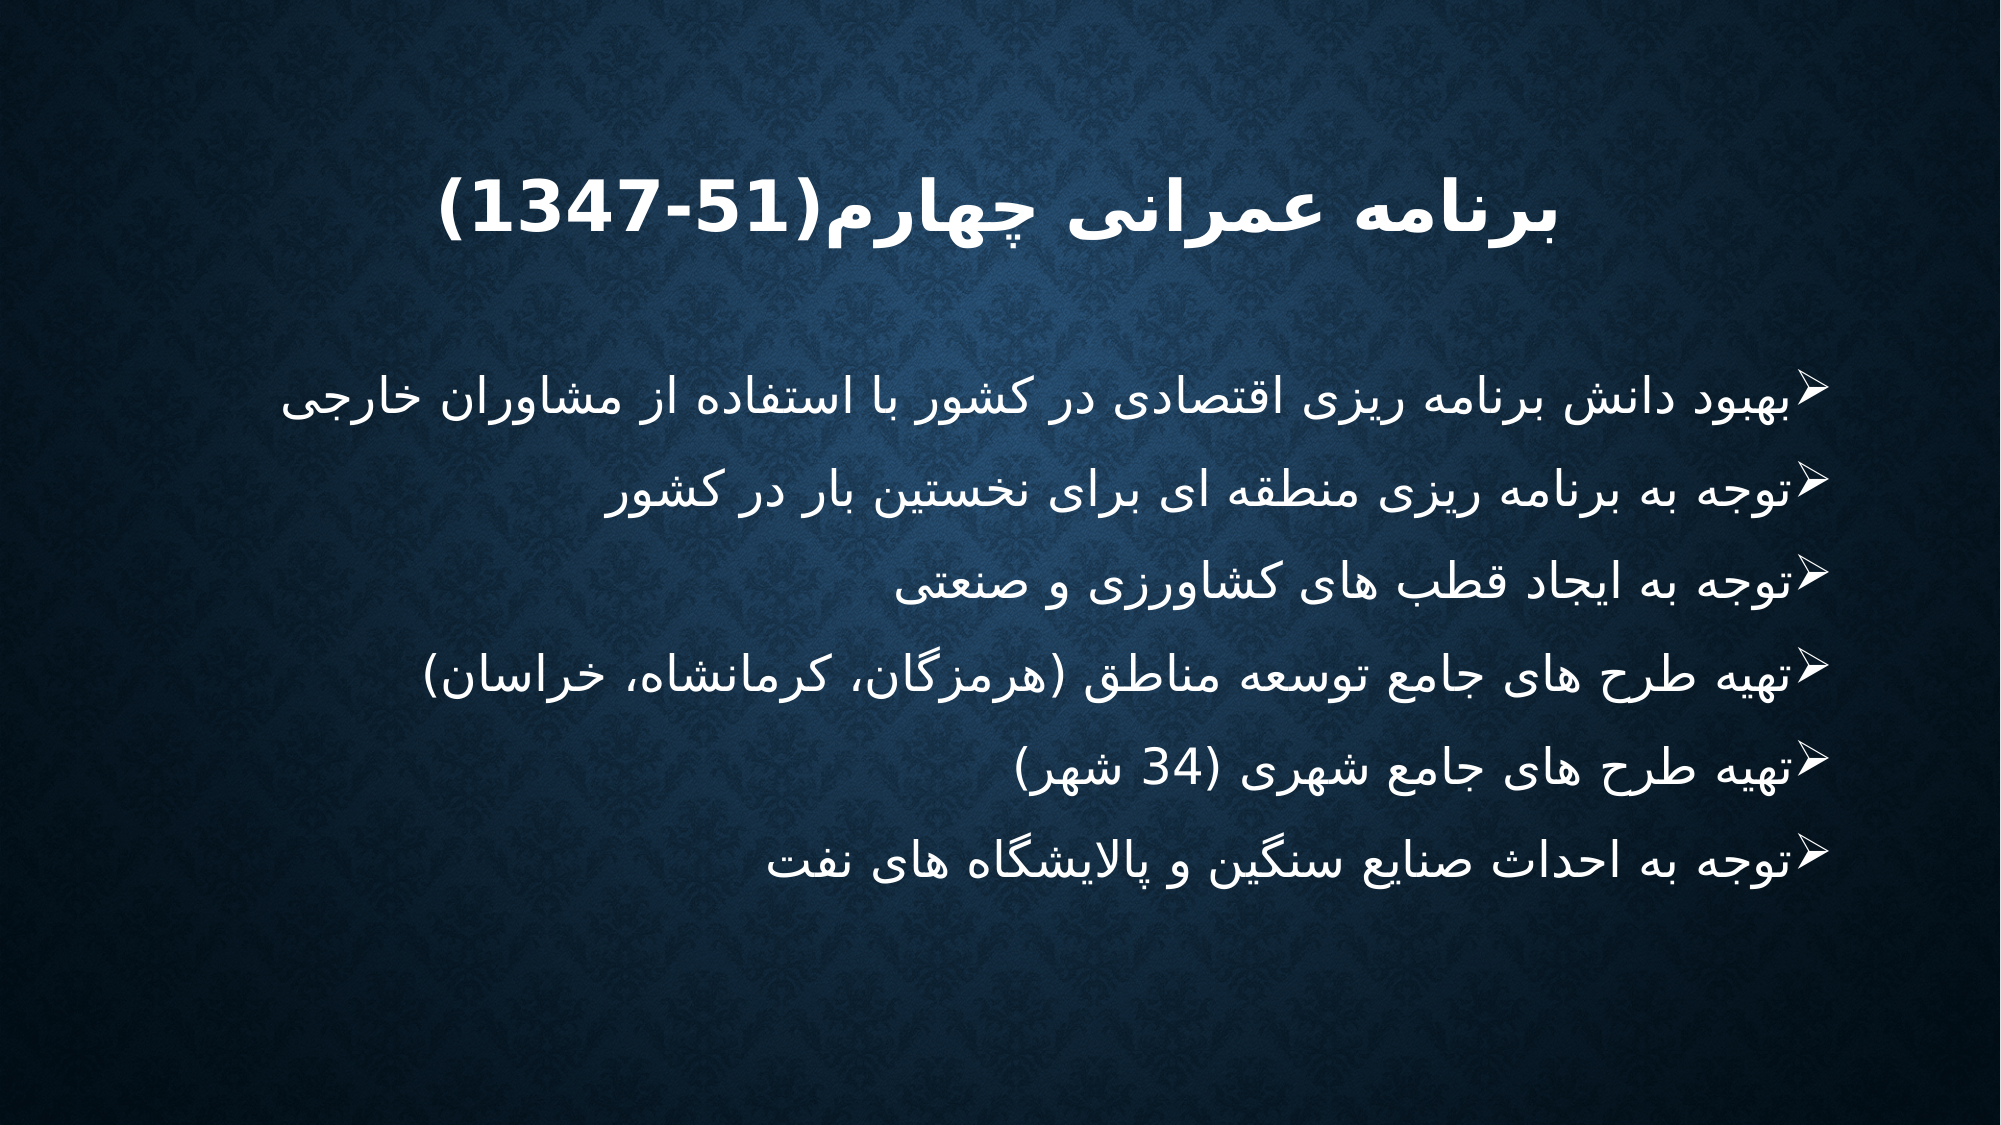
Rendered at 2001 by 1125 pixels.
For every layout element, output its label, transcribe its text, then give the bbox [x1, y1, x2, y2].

title برنامه عمرانی چهارم(51-1347) [149, 99, 1849, 318]
list بهبود دانش برنامه ریزی اقتصادی در کشور با استفاده از مشاوران خارجی توجه به برنامه ریزی منطقه ای برای نخستین بار در کشور توجه به ایجاد قطب های کشاورزی و صنعتی تهیه طرح های جامع توسعه مناطق (هرمزگان، کرمانشاه، خراسان) تهیه طرح های جامع شهری (34 شهر) توجه به احداث صنایع سنگین و پالایشگاه های نفت [149, 343, 1849, 950]
